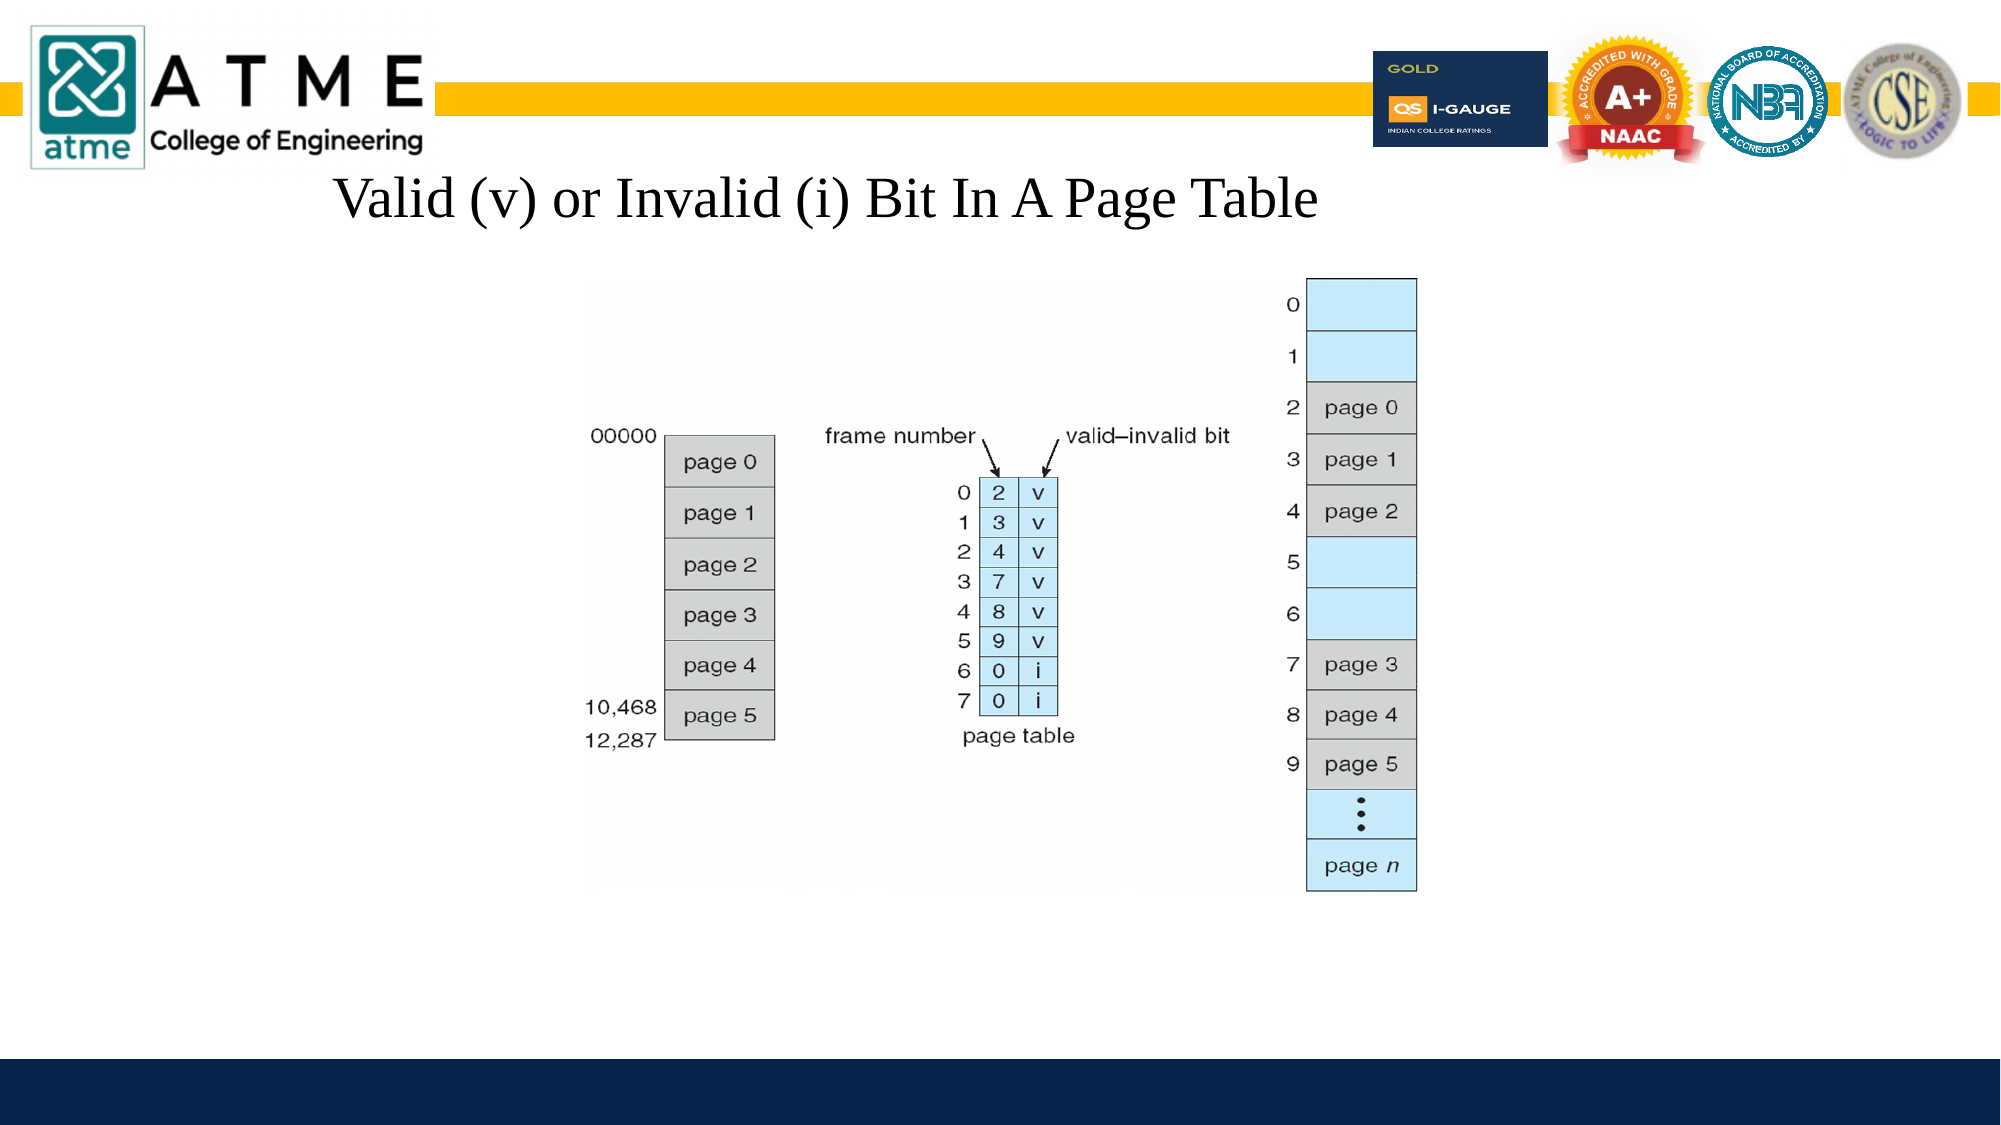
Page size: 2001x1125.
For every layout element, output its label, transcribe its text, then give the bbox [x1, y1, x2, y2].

picture [581, 277, 1419, 892]
title Valid (v) or Invalid (i) Bit In A Page Table [317, 152, 1649, 301]
picture [1373, 20, 1828, 180]
picture [22, 15, 435, 178]
picture [1840, 26, 1968, 176]
picture [0, 1059, 2001, 1125]
